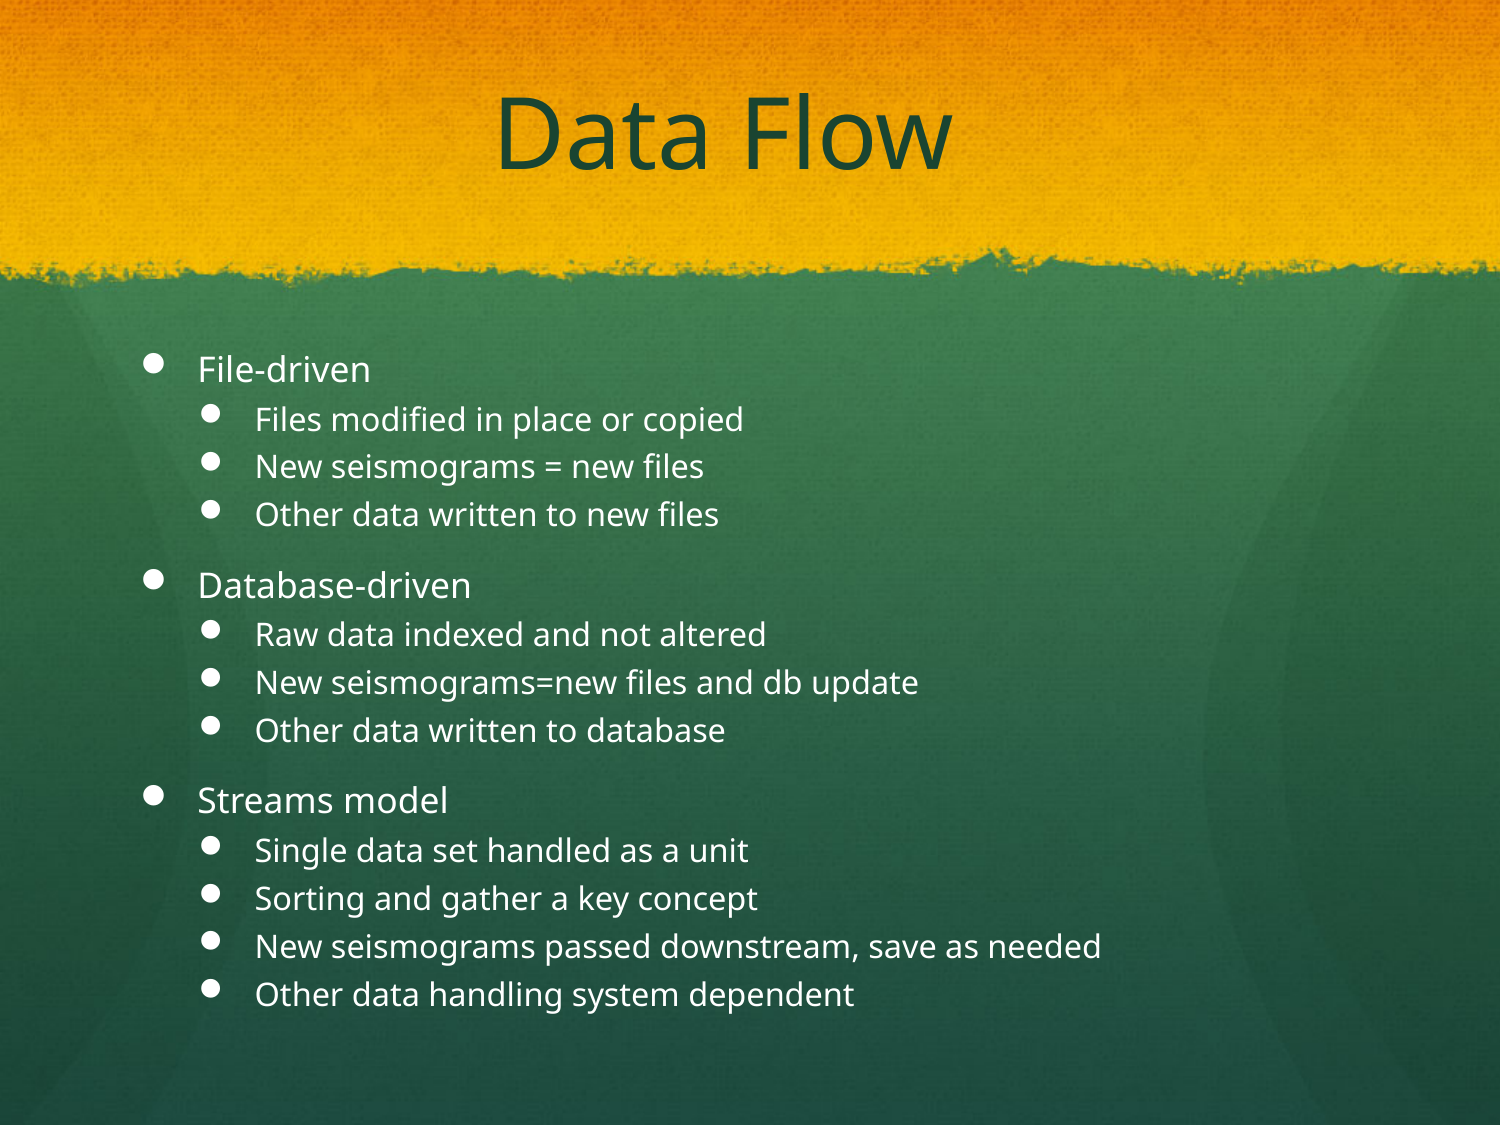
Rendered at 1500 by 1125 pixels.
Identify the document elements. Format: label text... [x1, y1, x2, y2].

picture [0, 0, 1500, 1125]
list File-driven Files modified in place or copied New seismograms = new files Other data written to new files Database-driven Raw data indexed and not altered New seismograms=new files and db update Other data written to database Streams model Single data set handled as a unit Sorting and gather a key concept New seismograms passed downstream, save as needed Other data handling system dependent [125, 339, 1375, 1026]
title Data Flow [125, 13, 1375, 246]
